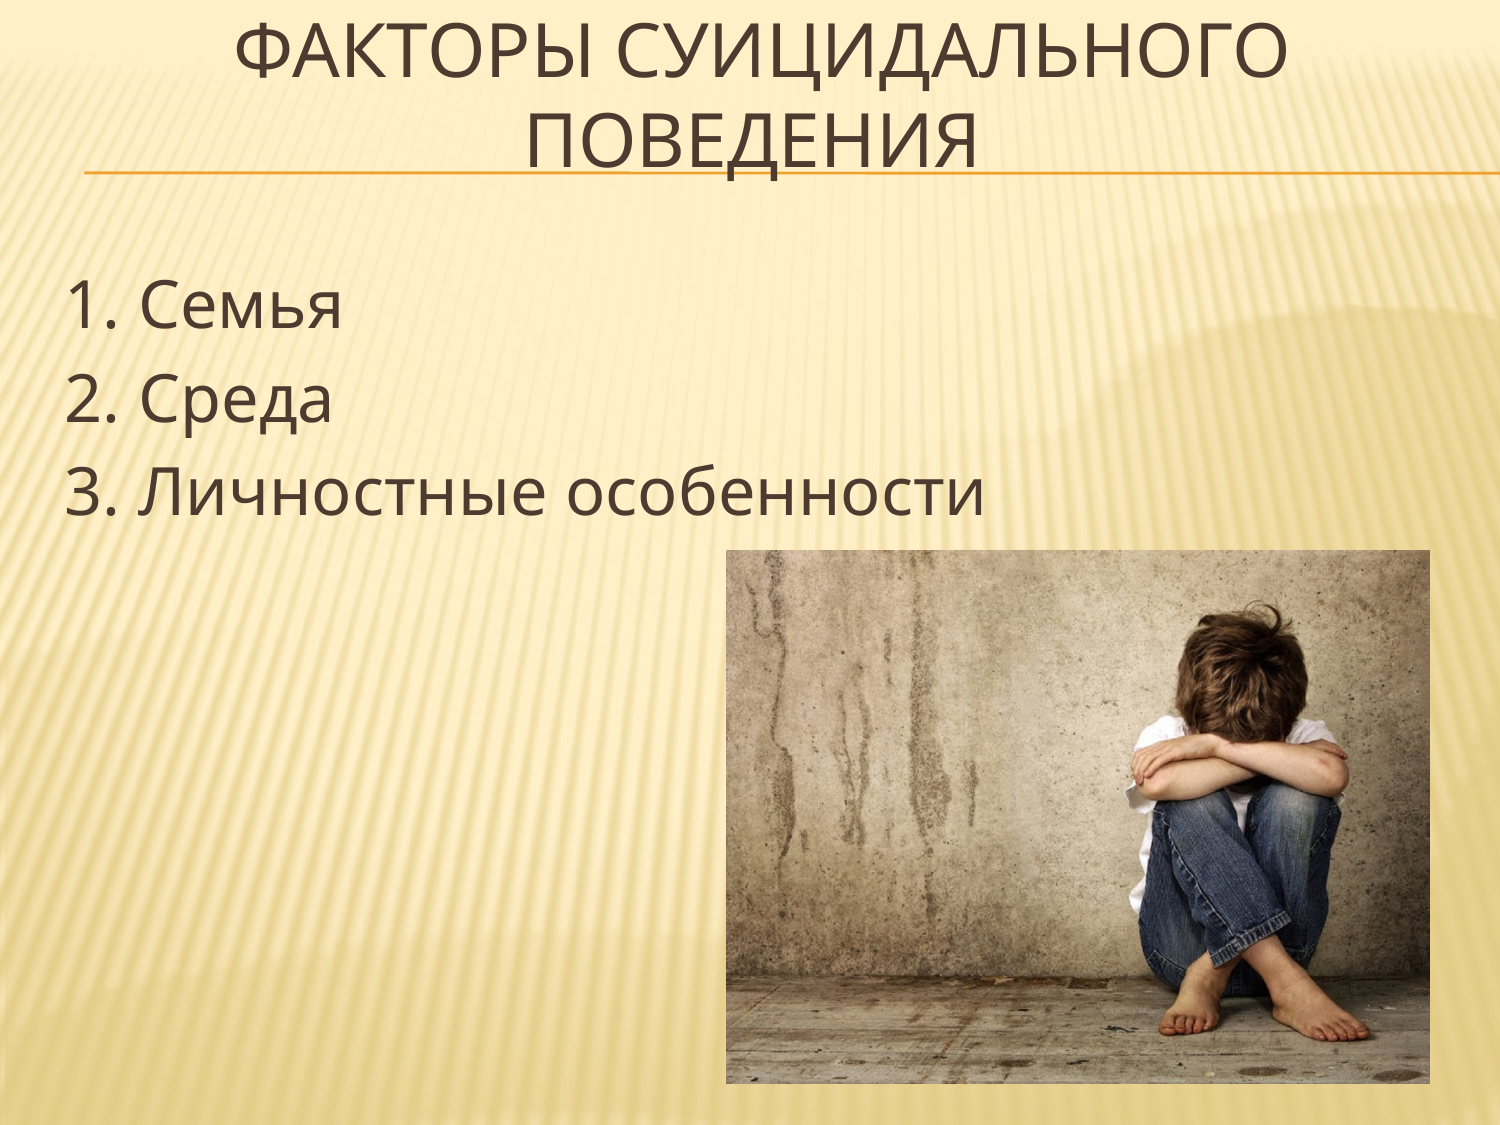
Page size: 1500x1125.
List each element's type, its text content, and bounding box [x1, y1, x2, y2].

picture [726, 550, 1430, 1084]
title факторы суицидального поведения [50, 23, 1475, 161]
list 1. Семья 2. Среда 3. Личностные особенности [50, 254, 1475, 610]
